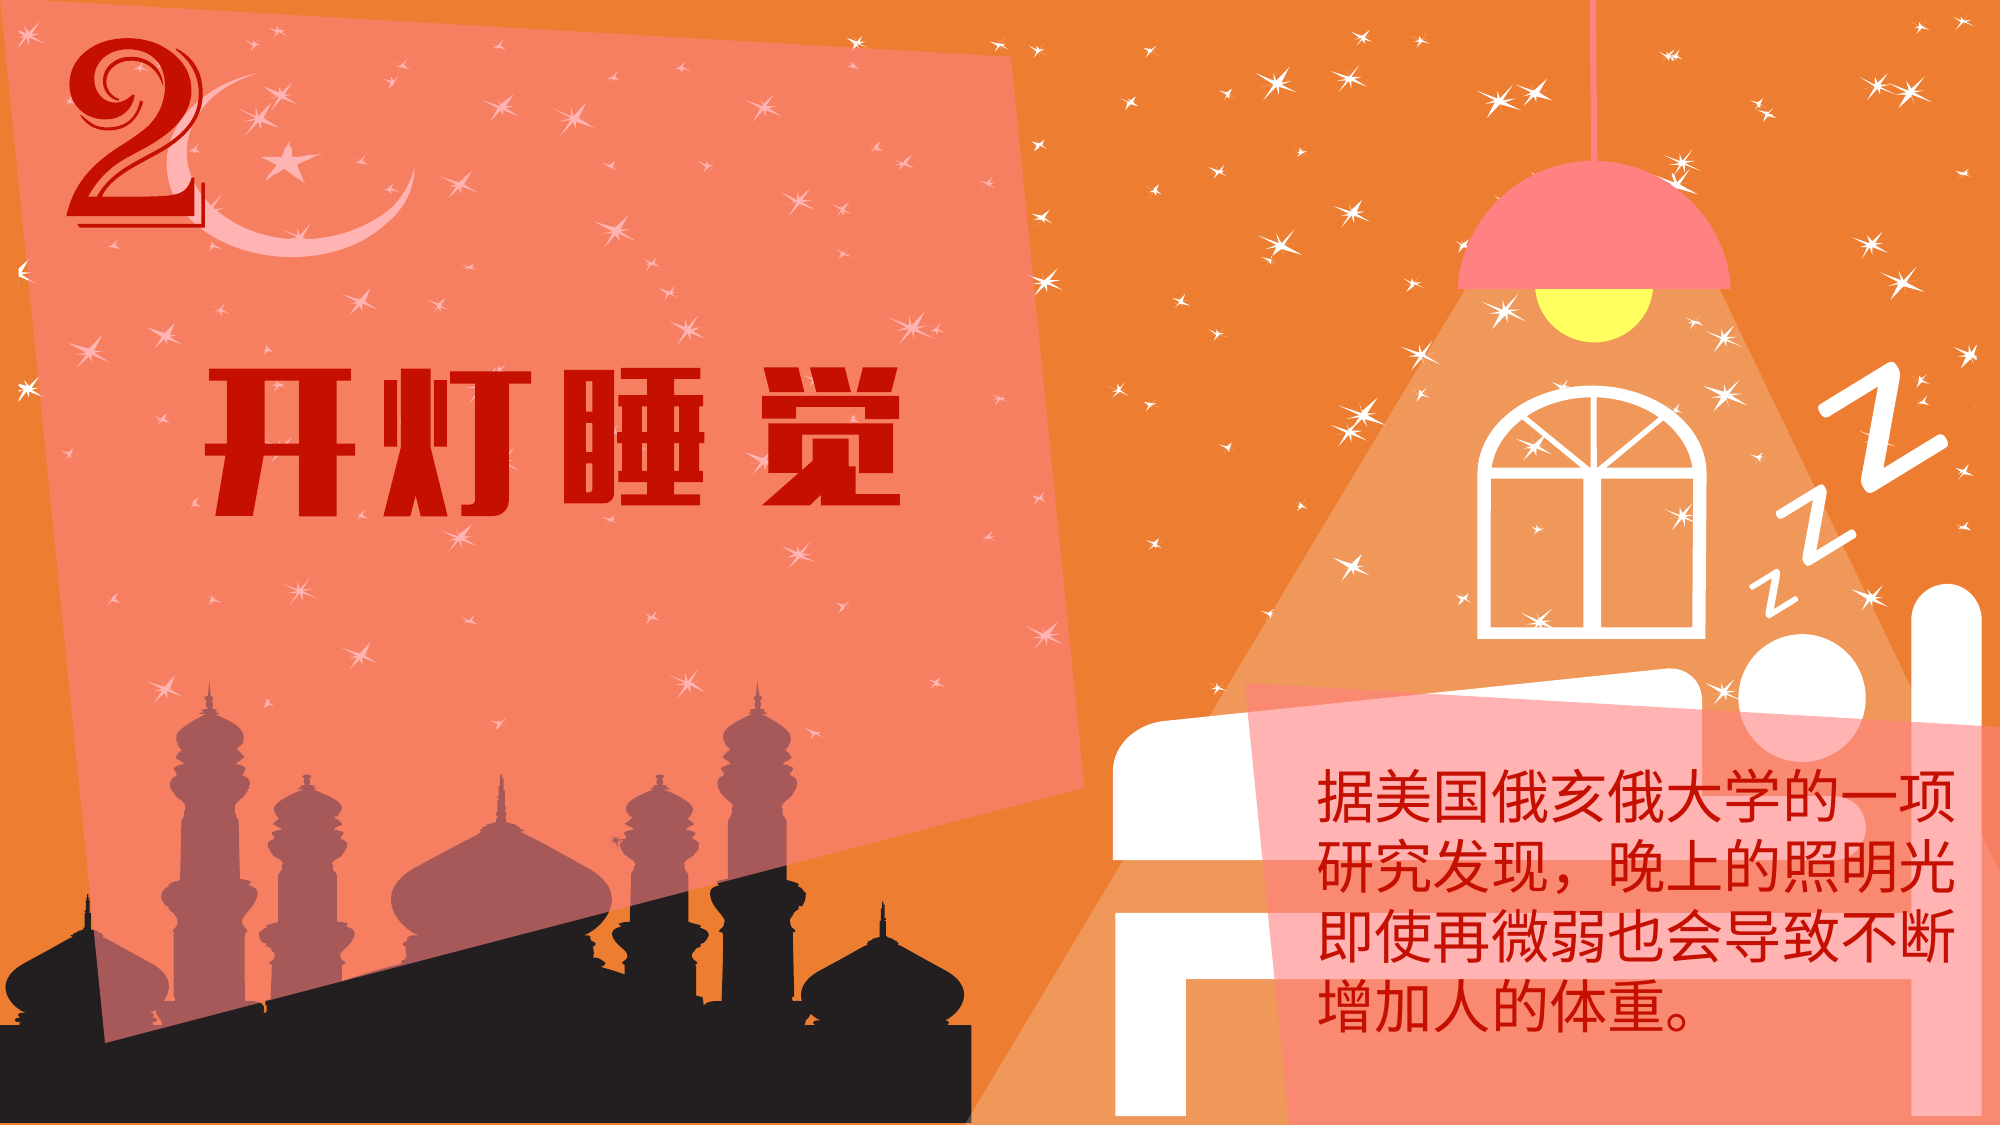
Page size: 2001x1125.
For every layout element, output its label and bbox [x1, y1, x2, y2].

text_box [0, 0, 2000, 1125]
